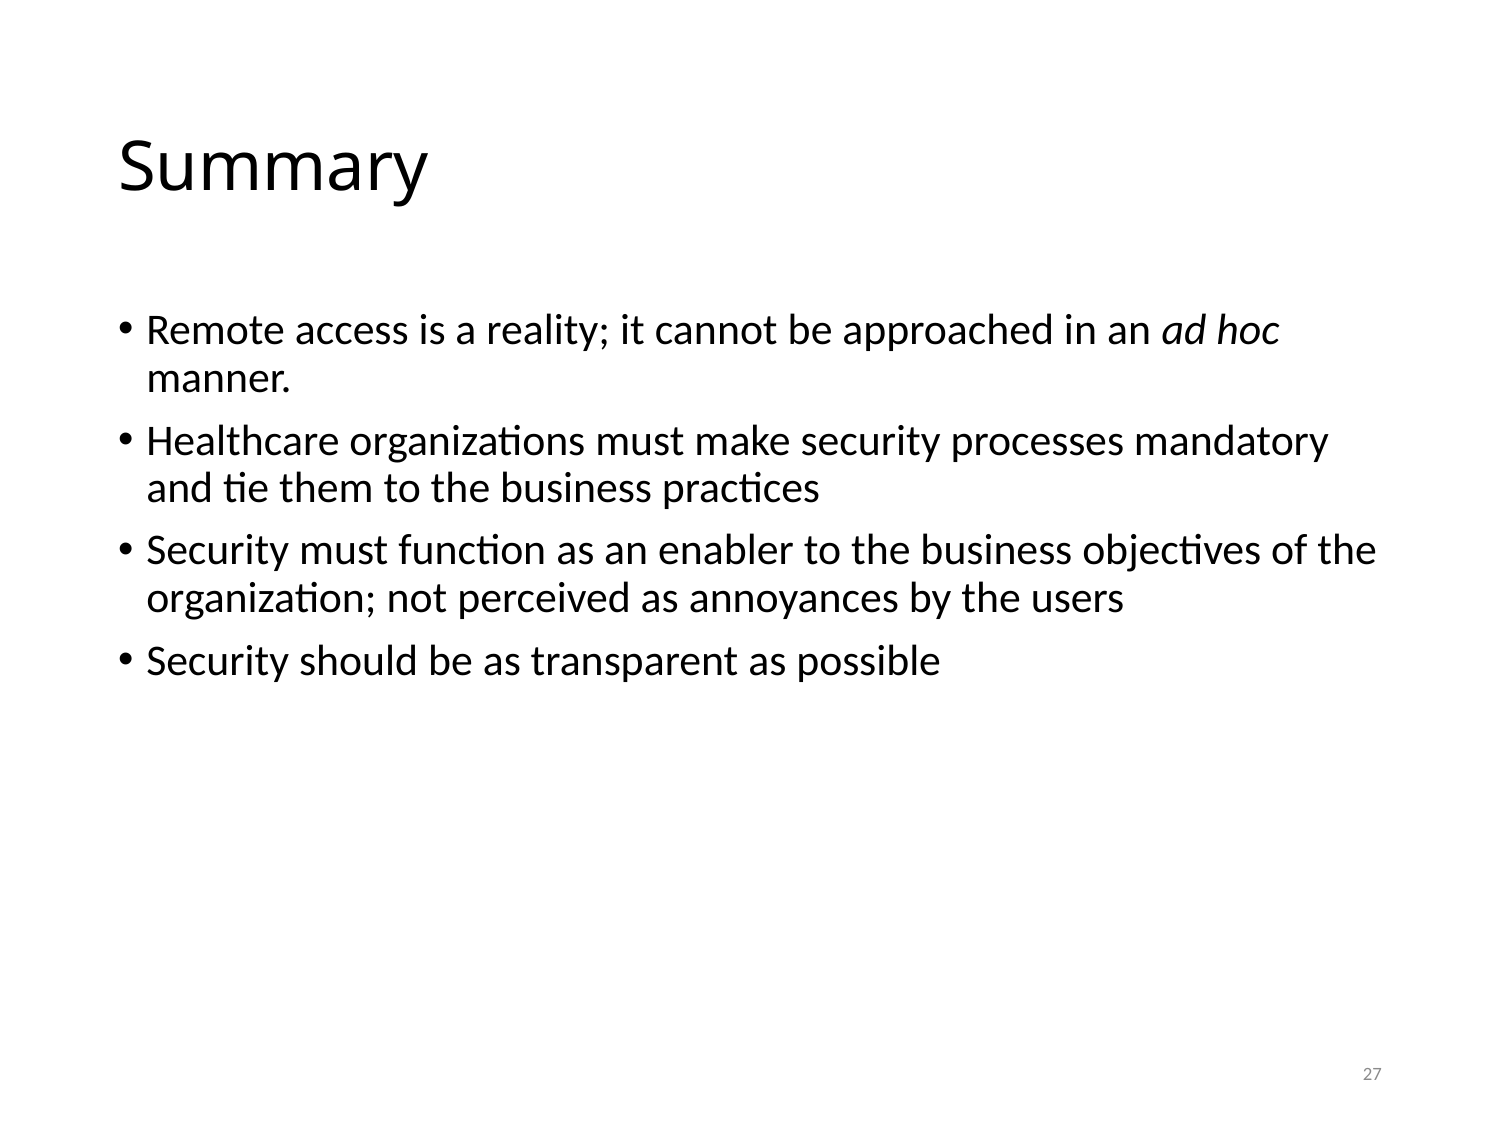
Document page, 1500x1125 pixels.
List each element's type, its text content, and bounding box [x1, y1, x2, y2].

title Summary [103, 59, 1397, 278]
list Remote access is a reality; it cannot be approached in an ad hoc manner. Healthcare organizations must make security processes mandatory and tie them to the business practices Security must function as an enabler to the business objectives of the organization; not perceived as annoyances by the users Security should be as transparent as possible [103, 299, 1397, 1014]
slide_number 27 [1059, 1042, 1397, 1103]
